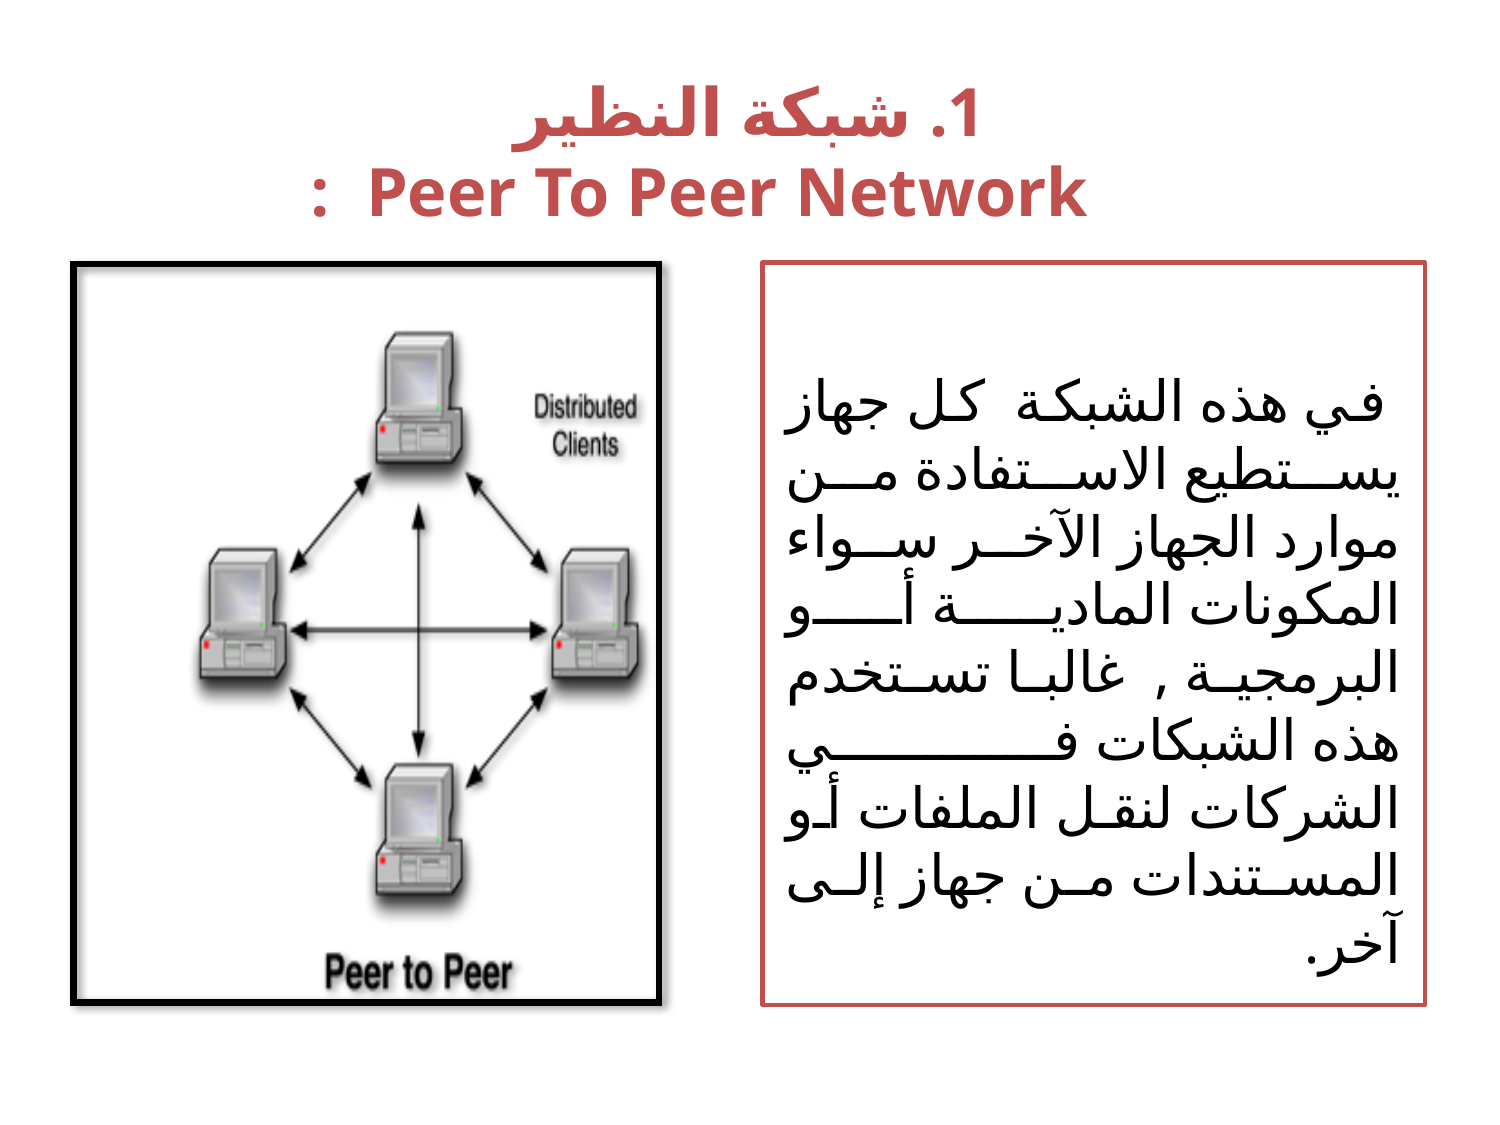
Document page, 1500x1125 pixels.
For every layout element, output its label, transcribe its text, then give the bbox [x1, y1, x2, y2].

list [76, 266, 657, 1000]
list في هذه الشبكة كل جهاز يستطيع الاستفادة من موارد الجهاز الآخر سواء المكونات المادية أو البرمجية , غالبا تستخدم هذه الشبكات في الشركات لنقل الملفات أو المستندات من جهاز إلى آخر. [760, 260, 1427, 1007]
title 1. شبكة النظير Peer To Peer Network : [75, 45, 1425, 256]
